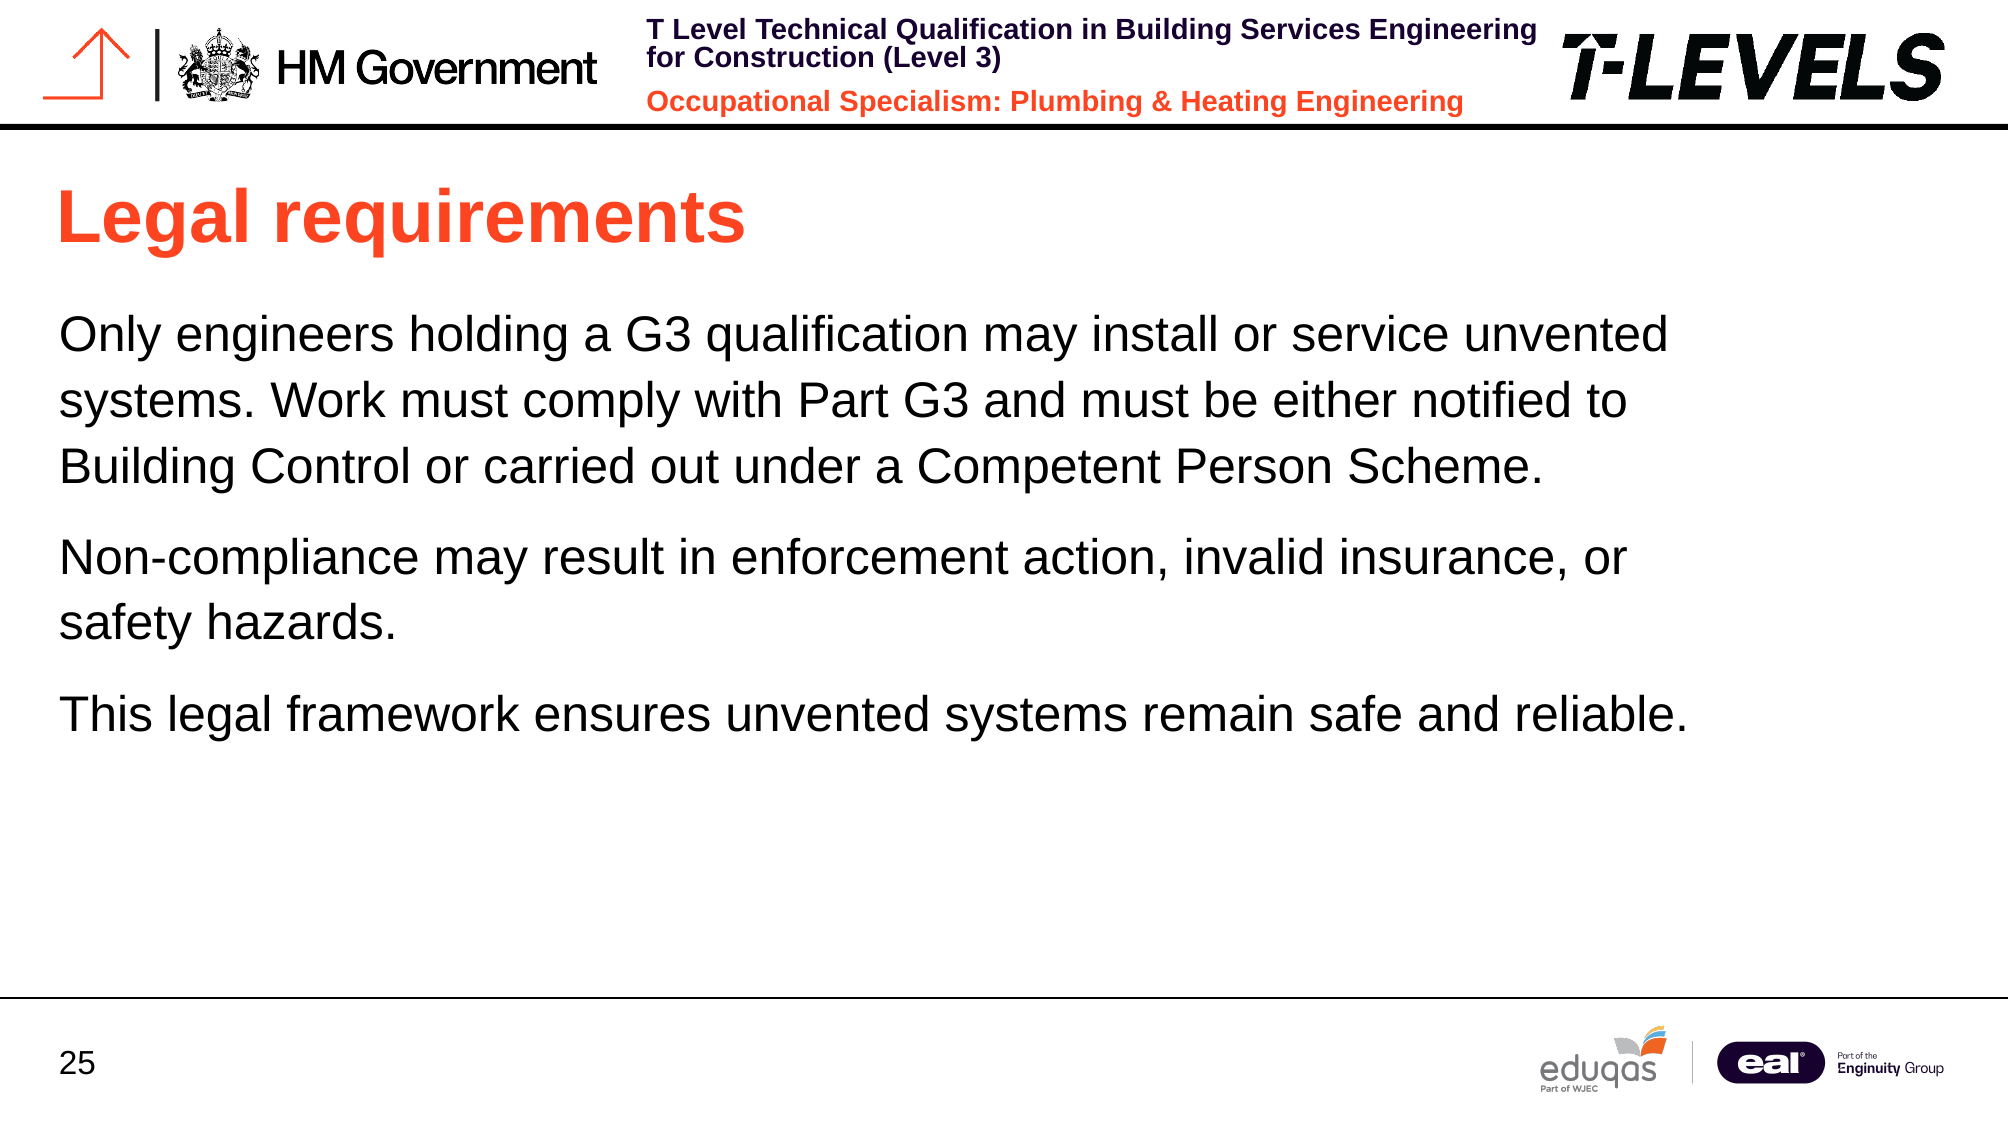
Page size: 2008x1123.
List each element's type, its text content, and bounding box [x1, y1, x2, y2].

picture [155, 28, 597, 102]
picture [38, 27, 136, 100]
picture [1535, 1021, 1949, 1097]
picture [1543, 25, 1964, 108]
list Only engineers holding a G3 qualification may install or service unvented systems. Work must comply with Part G3 and must be either notified to Building Control or carried out under a Competent Person Scheme. Non-compliance may result in enforcement action, invalid insurance, or safety hazards. This legal framework ensures unvented systems remain safe and reliable. [59, 295, 1720, 975]
title Legal requirements [41, 111, 1949, 314]
